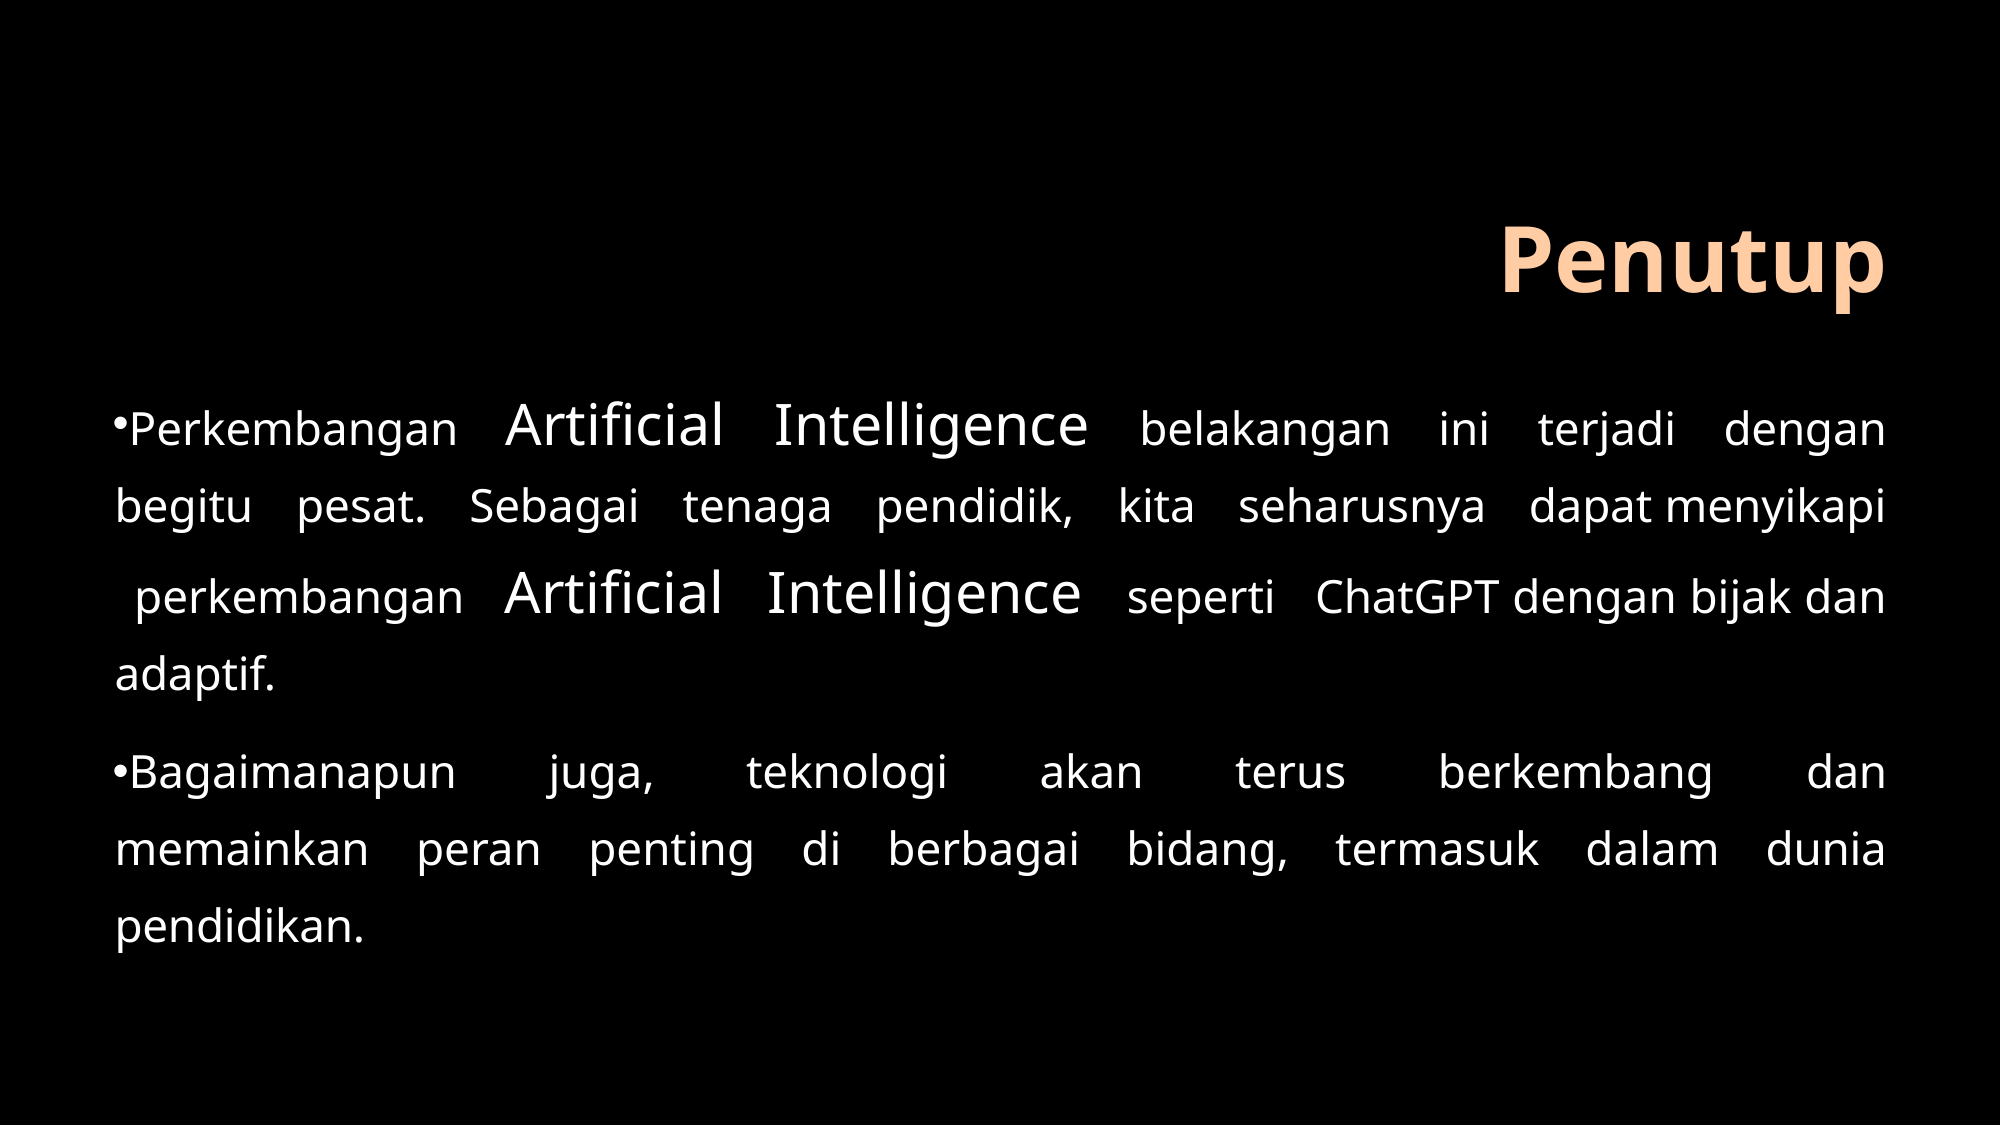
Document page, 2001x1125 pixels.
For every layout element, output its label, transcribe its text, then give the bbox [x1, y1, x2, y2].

list Perkembangan Artificial Intelligence belakangan ini terjadi dengan begitu pesat. Sebagai tenaga pendidik, kita seharusnya dapat menyikapi perkembangan Artificial Intelligence seperti ChatGPT dengan bijak dan adaptif. Bagaimanapun juga, teknologi akan terus berkembang dan memainkan peran penting di berbagai bidang, termasuk dalam dunia pendidikan. [112, 360, 1888, 1002]
title Penutup [1462, 112, 1888, 351]
